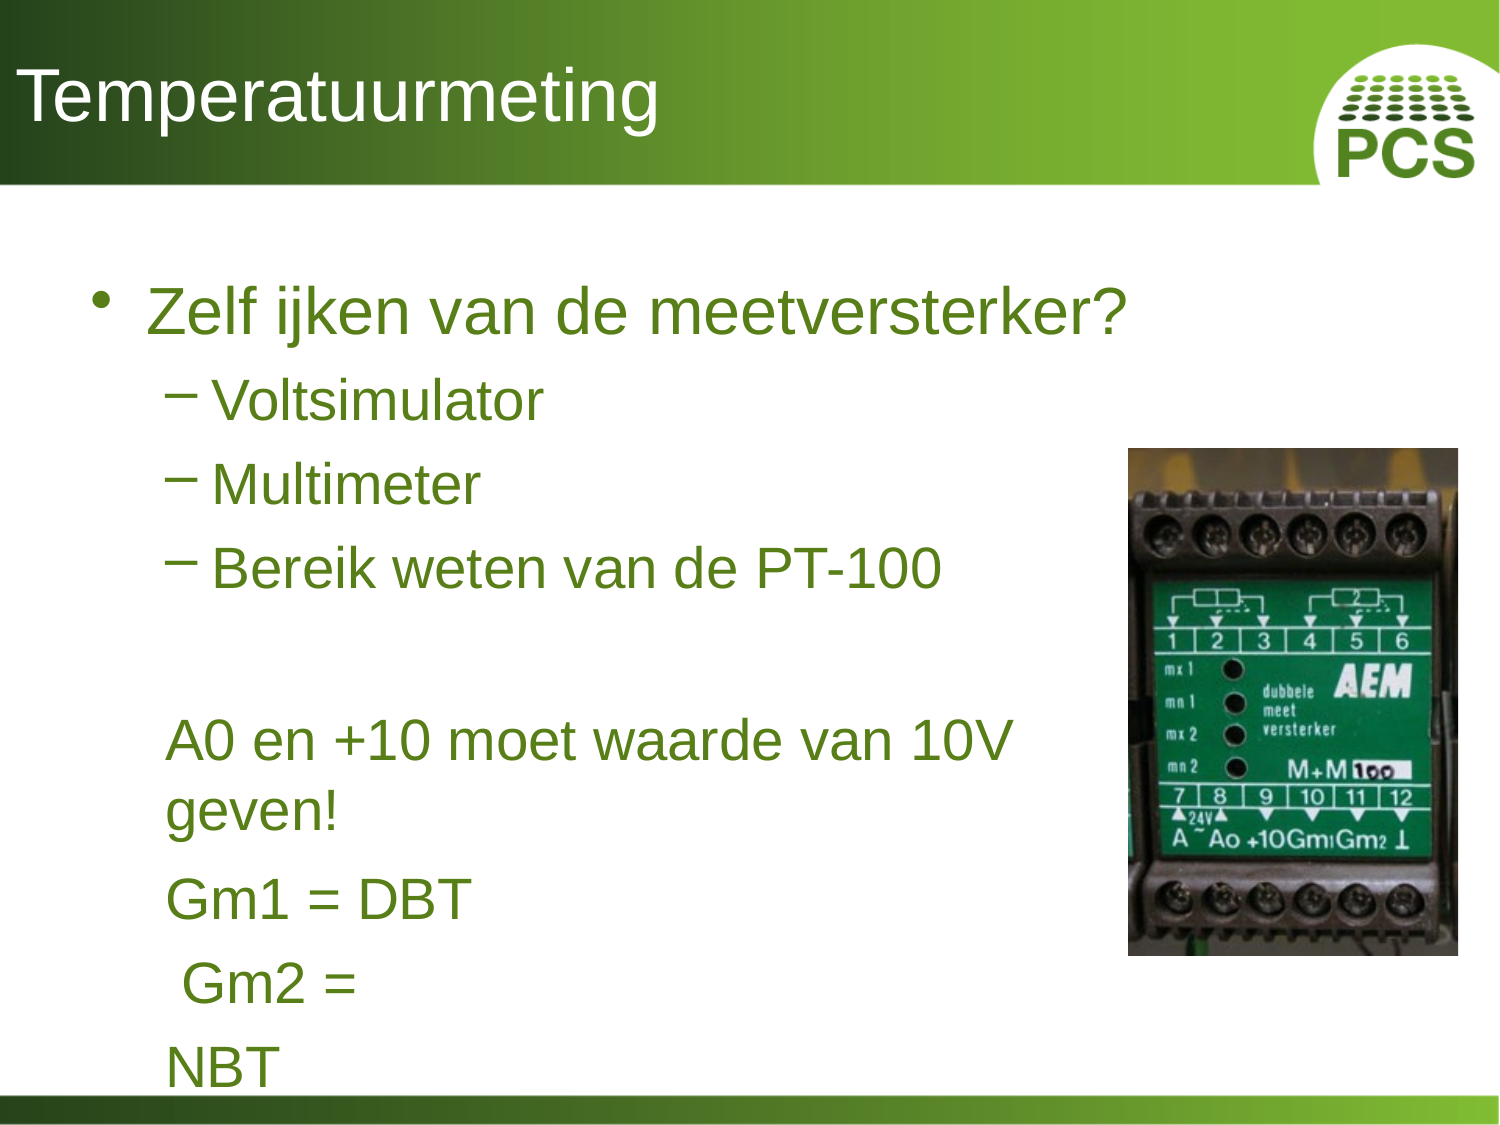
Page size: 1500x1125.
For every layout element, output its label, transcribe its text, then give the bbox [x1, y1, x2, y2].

title Temperatuurmeting [12, 44, 673, 235]
picture [0, 0, 1500, 1125]
text_box Zelf ijken van de meetversterker? Voltsimulator Multimeter Bereik weten van de PT-100 A0 en +10 moet waarde van 10V geven! Gm1 = DBT Gm2 = NBT [87, 249, 1134, 1100]
text_box [1128, 448, 1459, 956]
